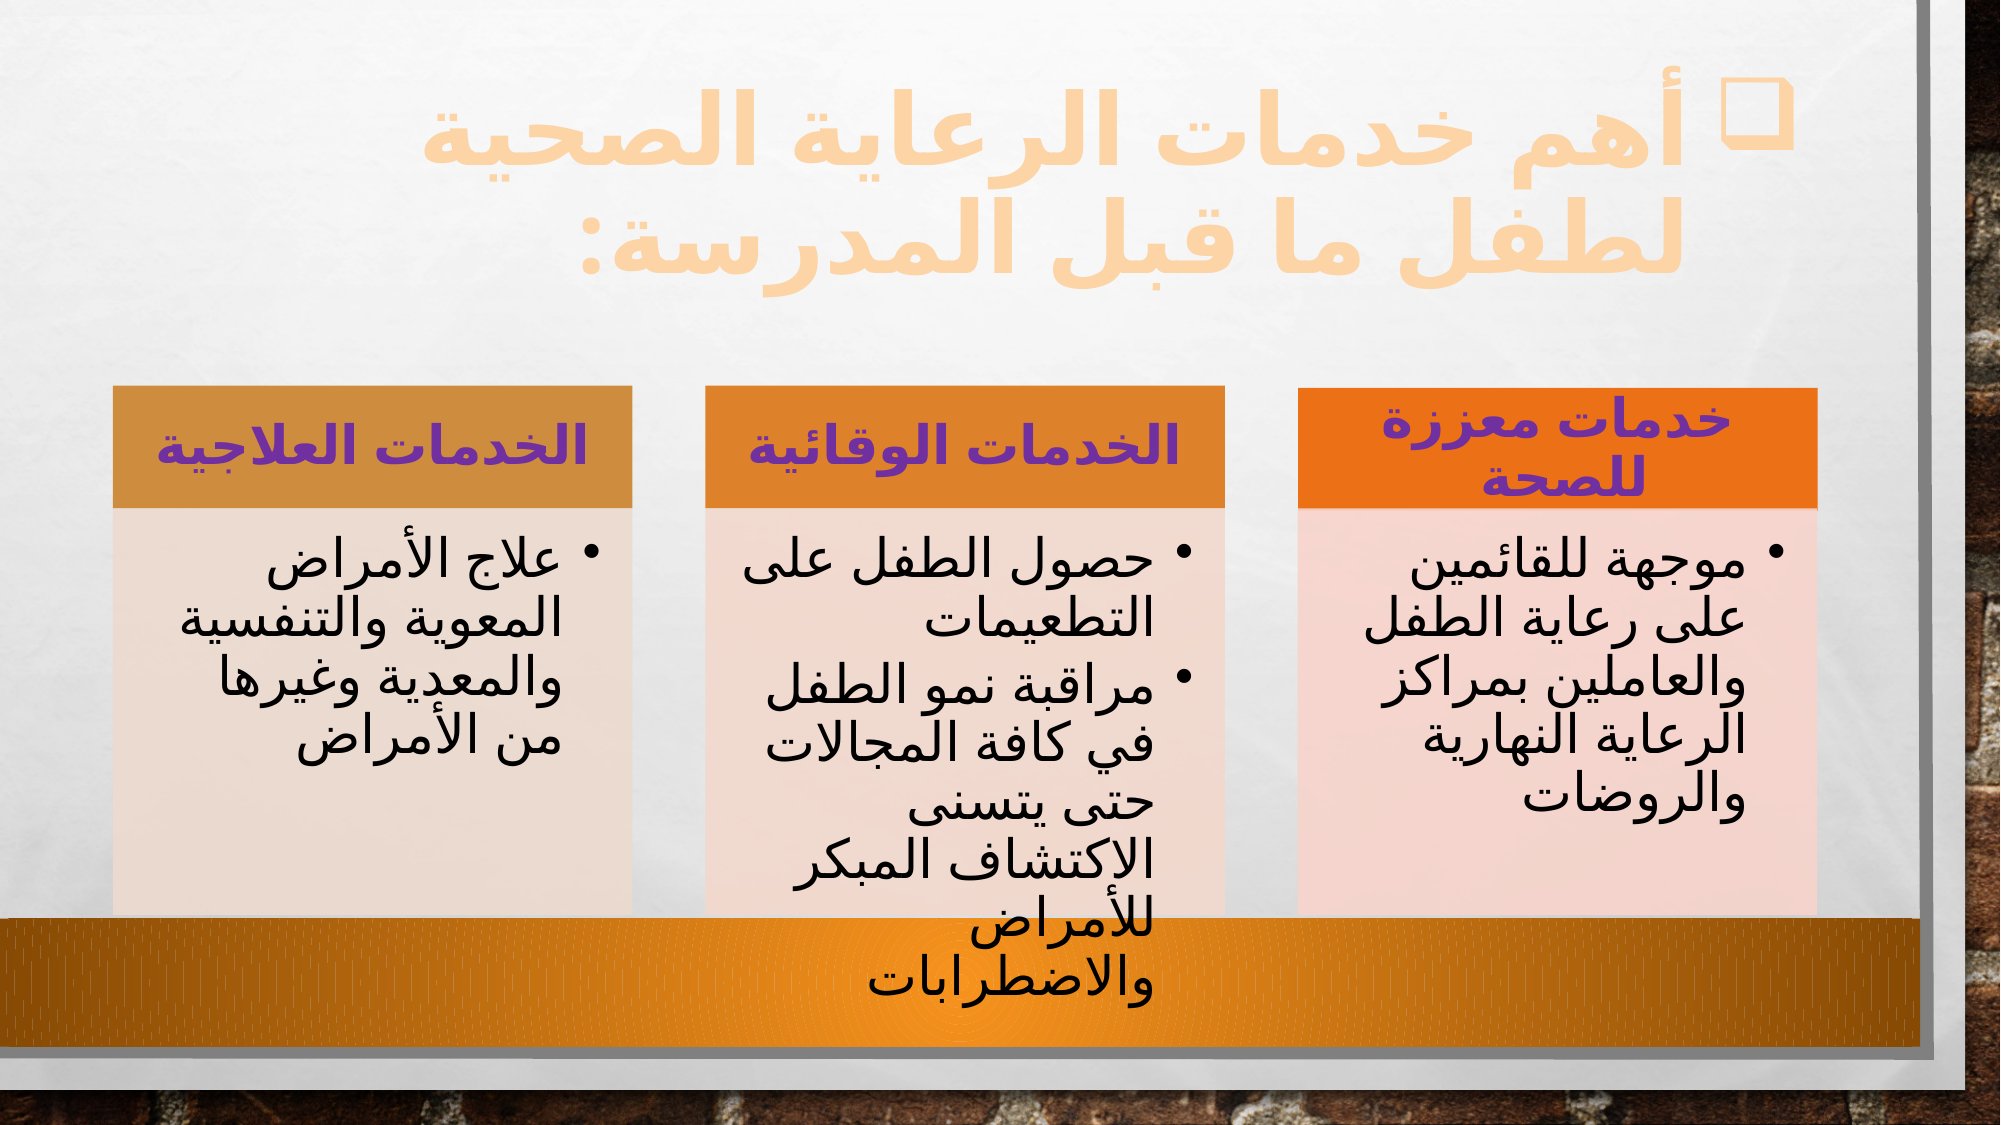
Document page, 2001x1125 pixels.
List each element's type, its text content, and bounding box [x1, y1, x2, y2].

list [112, 378, 1818, 923]
title أهم خدمات الرعاية الصحية لطفل ما قبل المدرسة: [112, 92, 1818, 282]
picture [0, 0, 2000, 1125]
